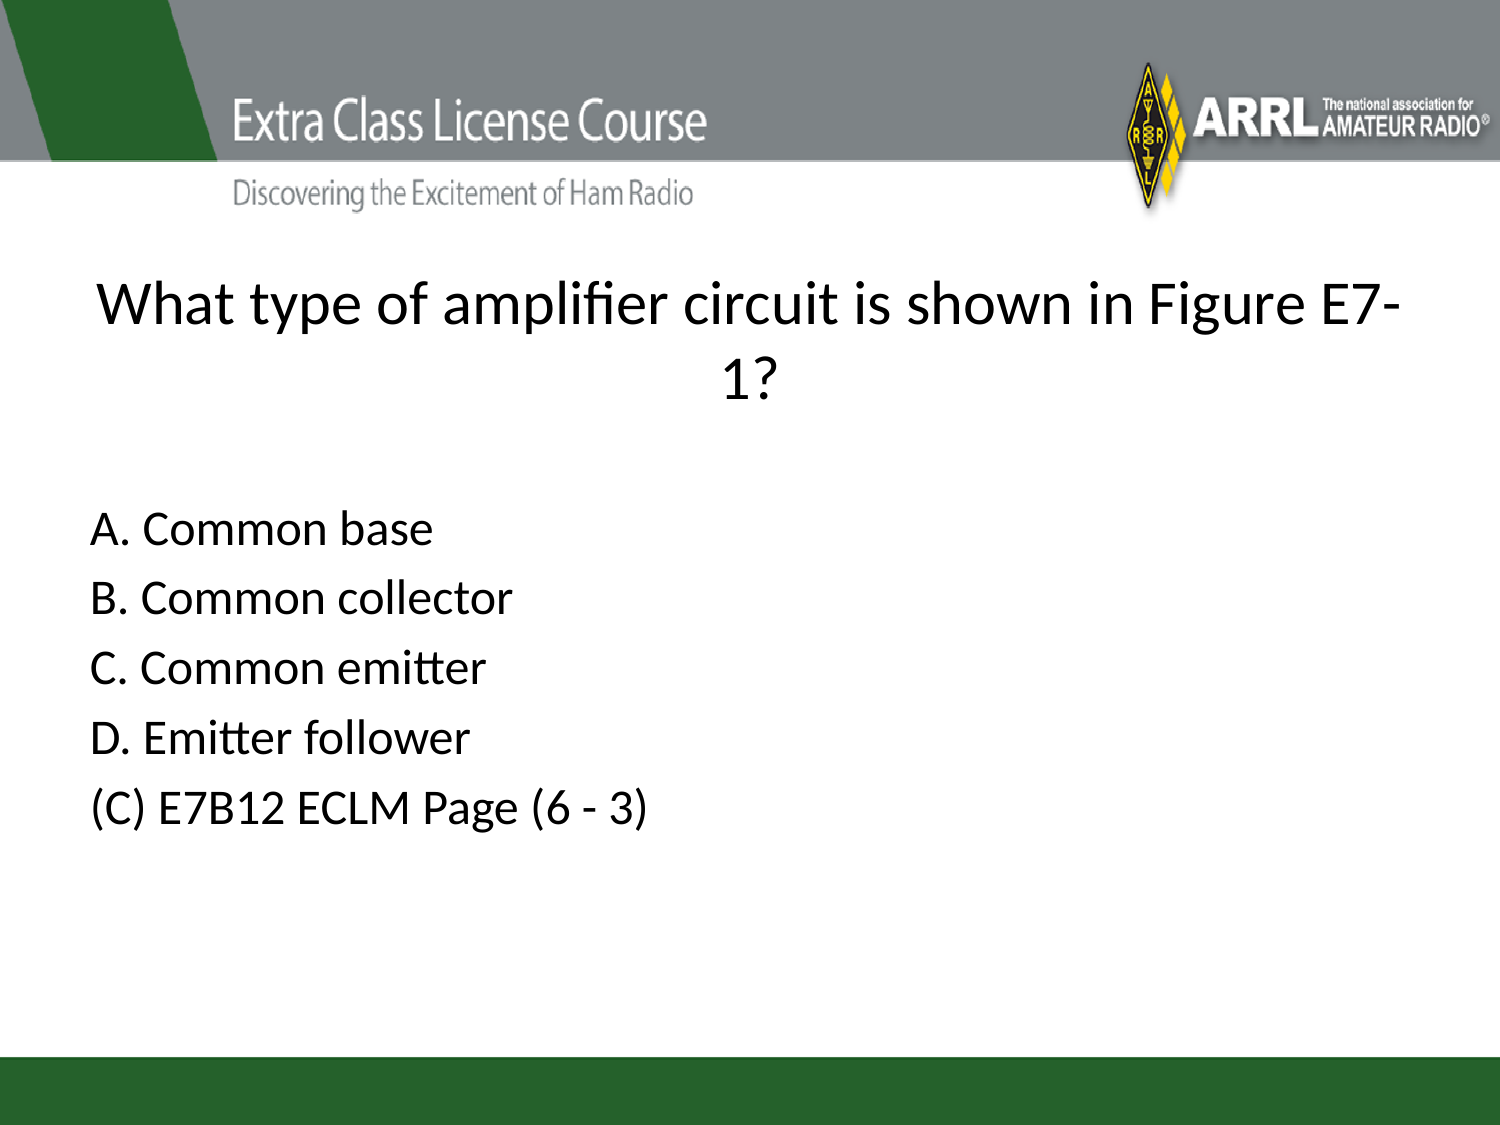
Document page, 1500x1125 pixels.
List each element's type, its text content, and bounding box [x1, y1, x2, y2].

list A. Common base B. Common collector C. Common emitter D. Emitter follower (C) E7B12 ECLM Page (6 - 3) [75, 487, 1425, 1005]
picture [0, 0, 1500, 1125]
title What type of amplifier circuit is shown in Figure E7-1? [75, 254, 1425, 435]
